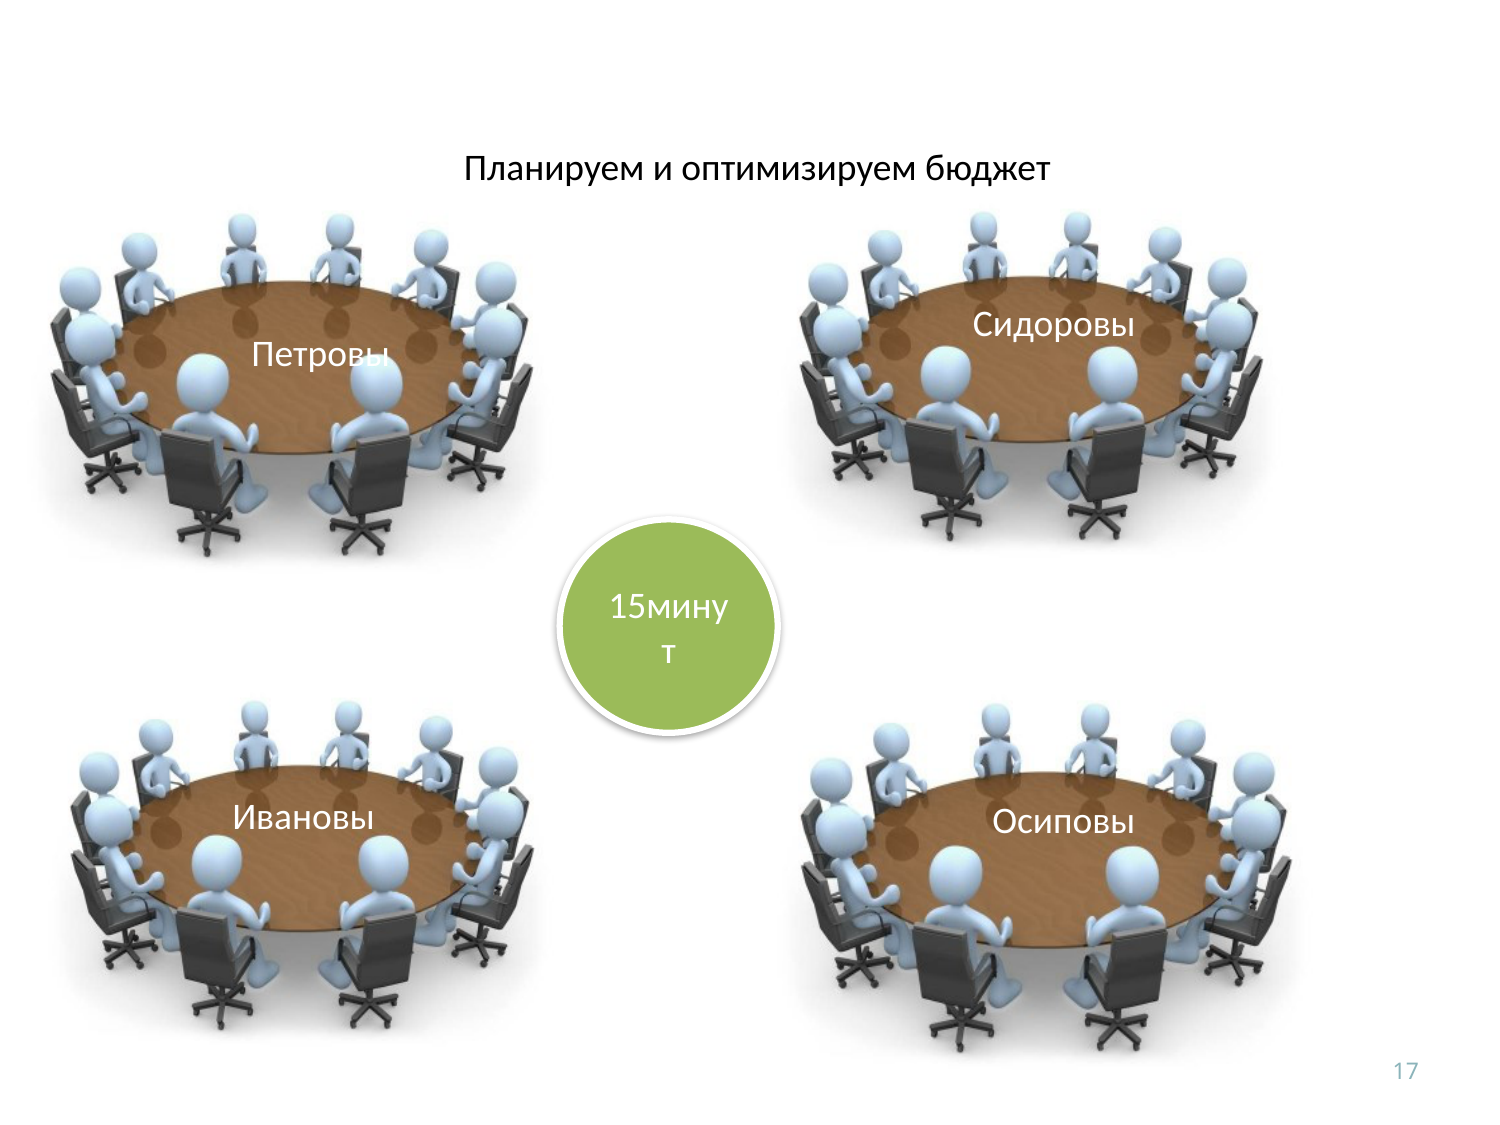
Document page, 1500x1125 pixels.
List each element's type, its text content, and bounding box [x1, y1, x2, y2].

text_box 15минут [556, 516, 781, 736]
slide_number 17 [1321, 1042, 1434, 1102]
picture [48, 655, 554, 1057]
picture [27, 165, 554, 585]
picture [777, 165, 1284, 568]
picture [777, 655, 1313, 1081]
text_box Планируем и оптимизируем бюджет [450, 136, 1065, 195]
